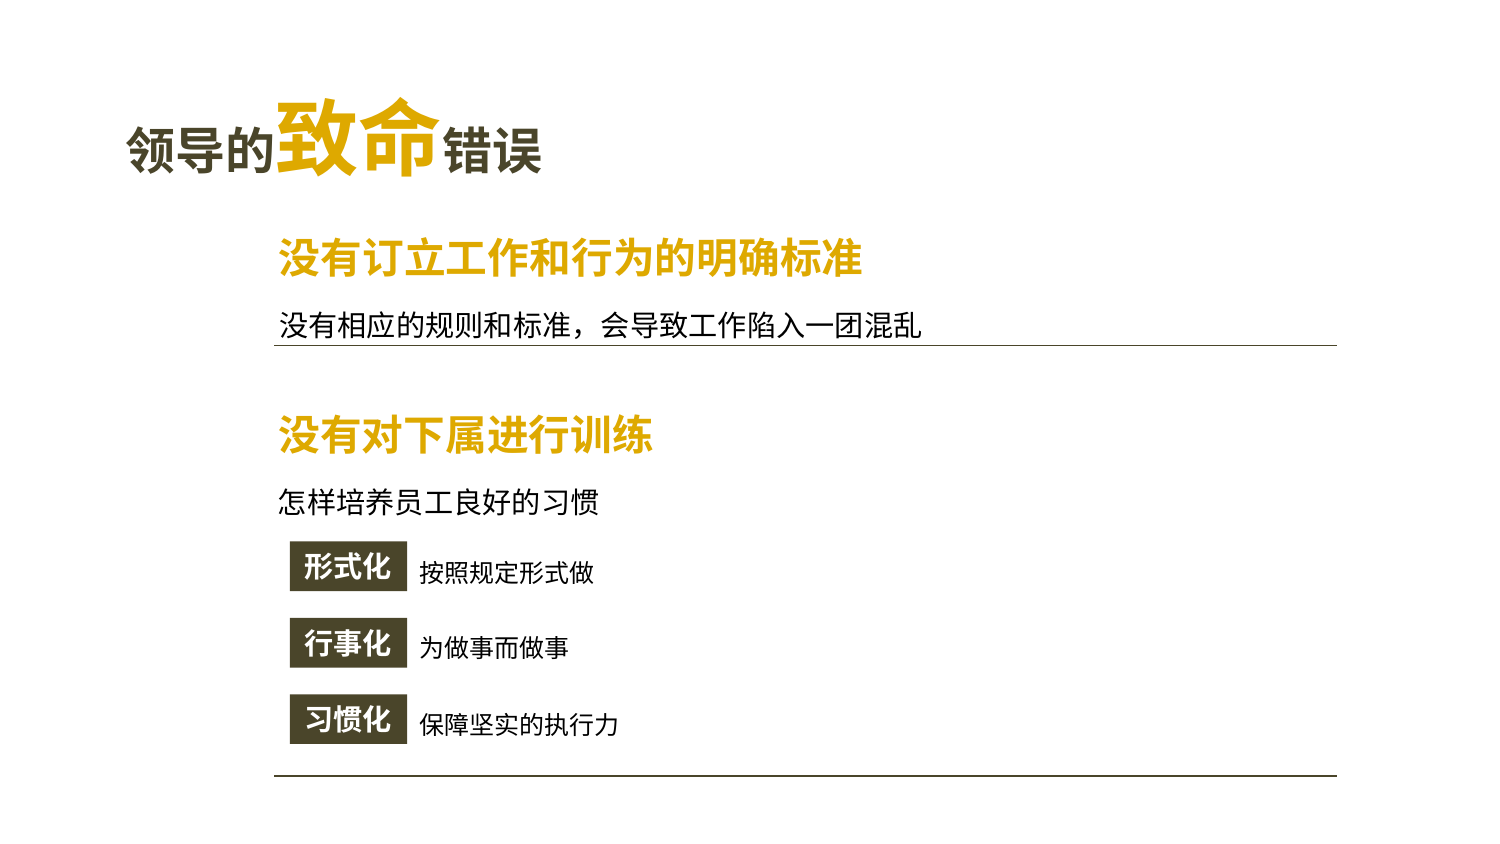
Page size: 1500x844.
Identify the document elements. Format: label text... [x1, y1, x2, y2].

text_box 为做事而做事 [404, 610, 585, 670]
text_box 没有对下属进行训练 [263, 401, 670, 467]
text_box 习惯化 [289, 694, 404, 744]
text_box 领导的致命错误 [111, 78, 656, 194]
text_box 形式化 [289, 541, 404, 592]
text_box 没有相应的规则和标准，会导致工作陷入一团混乱 [264, 282, 938, 350]
text_box 行事化 [289, 617, 404, 668]
text_box 没有订立工作和行为的明确标准 [264, 224, 879, 282]
text_box 保障坚实的执行力 [404, 687, 635, 747]
text_box 按照规定形式做 [404, 535, 610, 595]
text_box 怎样培养员工良好的习惯 [263, 459, 615, 528]
